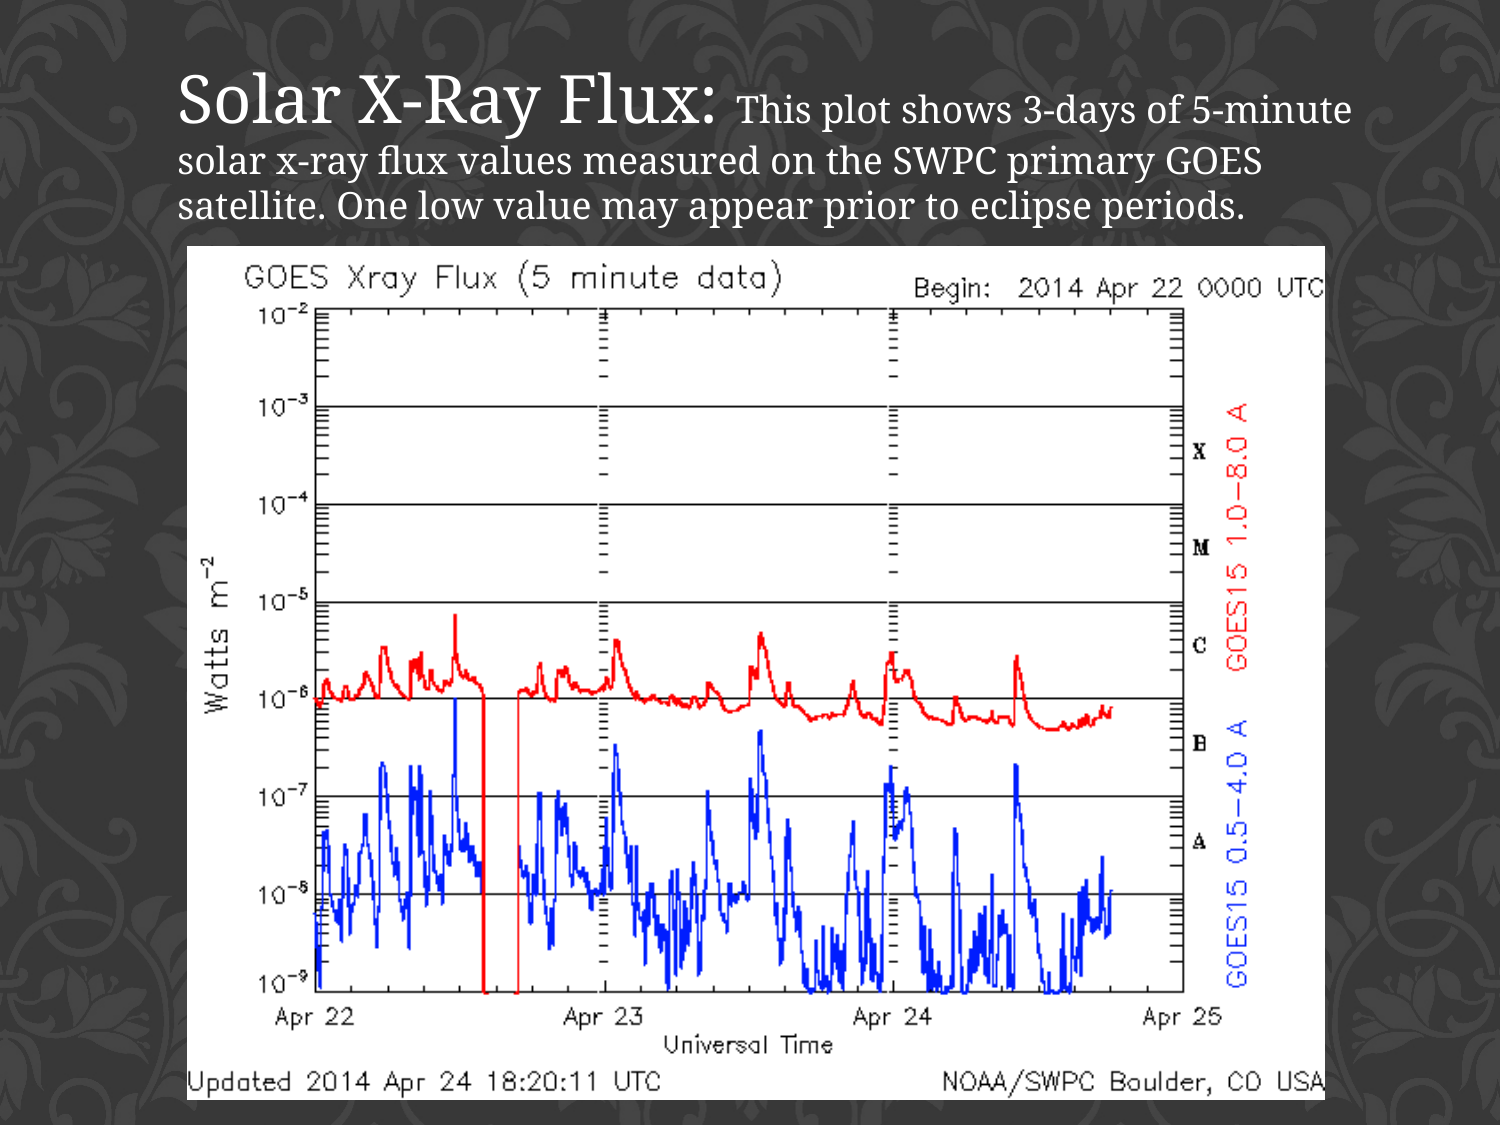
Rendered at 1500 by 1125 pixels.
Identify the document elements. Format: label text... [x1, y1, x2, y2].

text_box Solar X-Ray Flux: This plot shows 3-days of 5-minute solar x-ray flux values measured on the SWPC primary GOES satellite. One low value may appear prior to eclipse periods. [162, 49, 1375, 235]
picture [187, 246, 1326, 1101]
